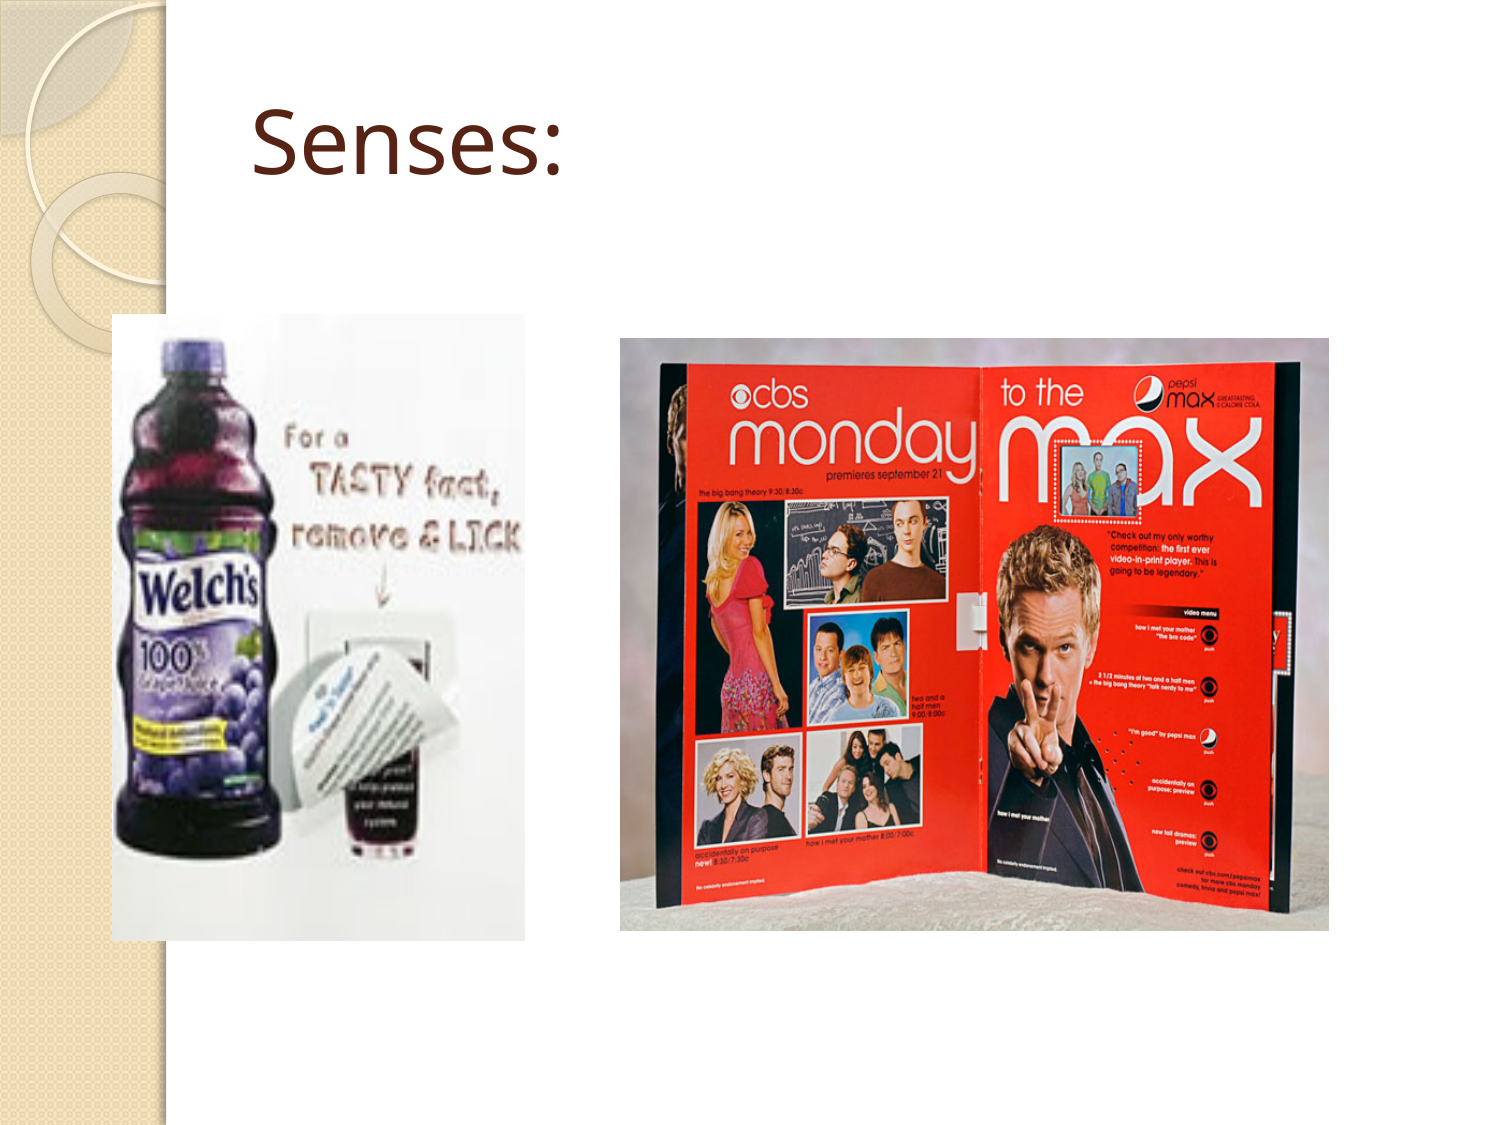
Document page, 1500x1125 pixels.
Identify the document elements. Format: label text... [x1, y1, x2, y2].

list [111, 314, 525, 941]
title Senses: [235, 45, 1466, 233]
picture [619, 337, 1330, 932]
